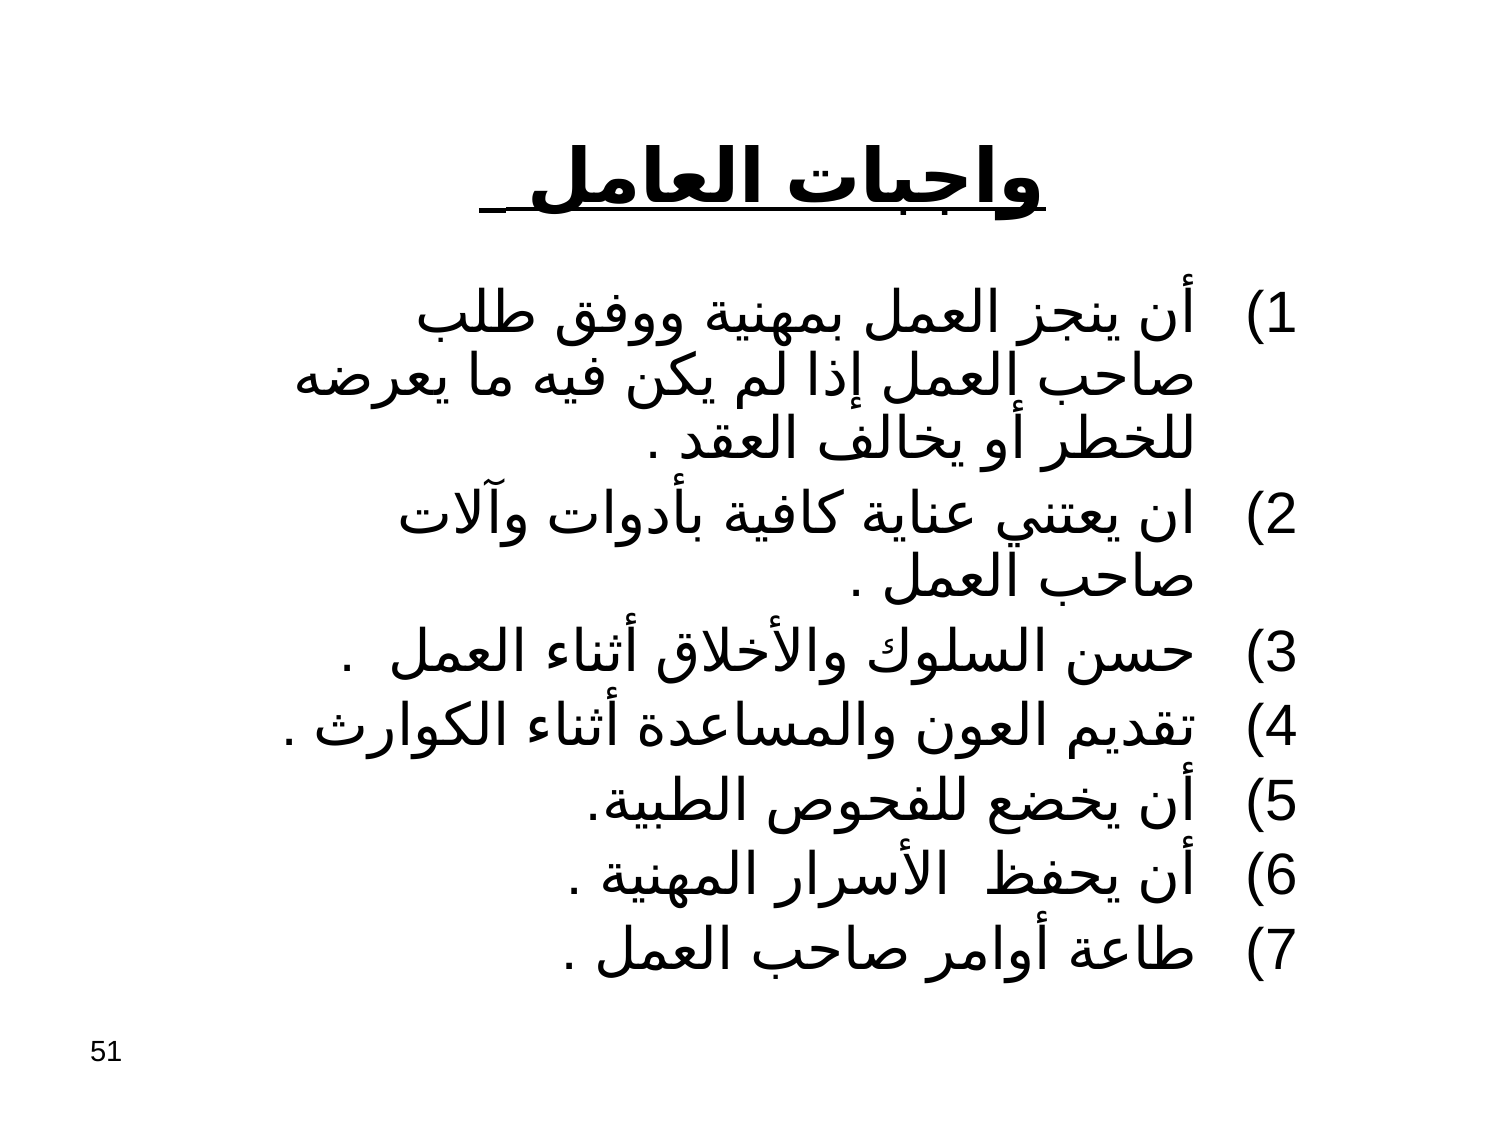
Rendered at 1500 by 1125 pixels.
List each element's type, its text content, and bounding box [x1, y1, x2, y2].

slide_number 51 [74, 1024, 426, 1103]
subtitle أن ينجز العمل بمهنية ووفق طلب صاحب العمل إذا لم يكن فيه ما يعرضه للخطر أو يخالف العقد . ان يعتني عناية كافية بأدوات وآلات صاحب العمل . حسن السلوك والأخلاق أثناء العمل . تقديم العون والمساعدة أثناء الكوارث . أن يخضع للفحوص الطبية. أن يحفظ الأسرار المهنية . طاعة أوامر صاحب العمل . [237, 274, 1313, 1038]
title واجبات العامل [124, 74, 1401, 251]
